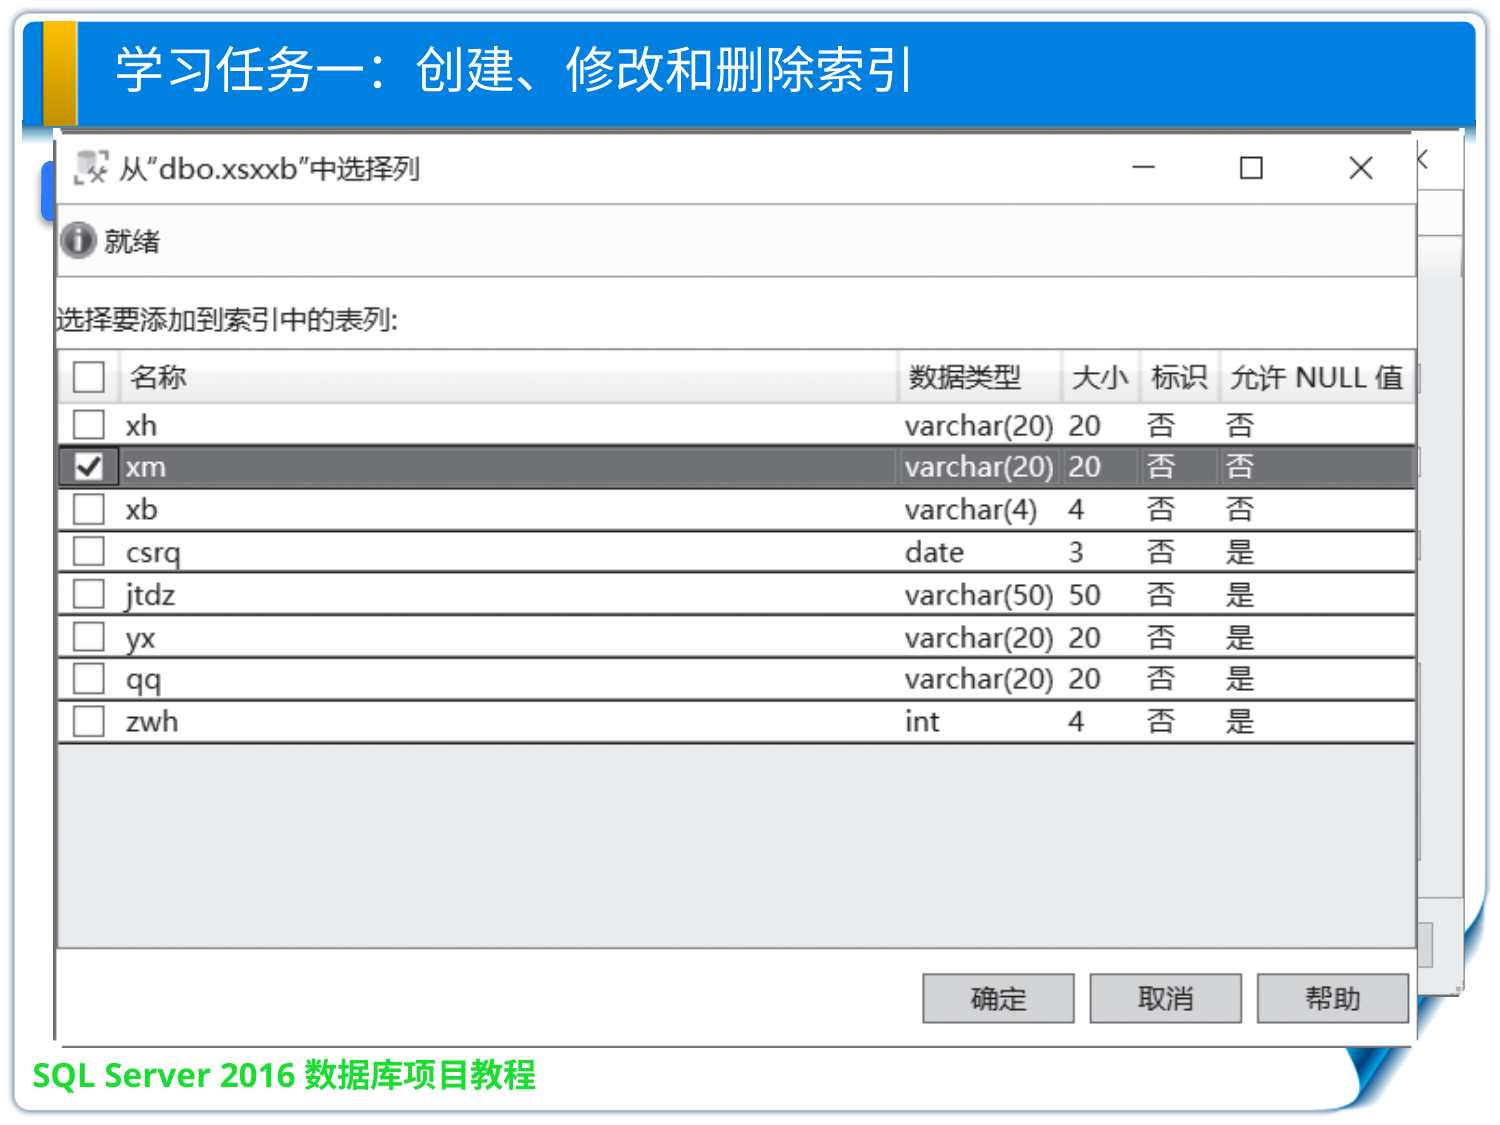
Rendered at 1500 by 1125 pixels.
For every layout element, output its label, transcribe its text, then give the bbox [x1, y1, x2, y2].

title 学习任务一：创建、修改和删除索引 [100, 30, 1313, 124]
picture [0, 0, 1500, 1125]
